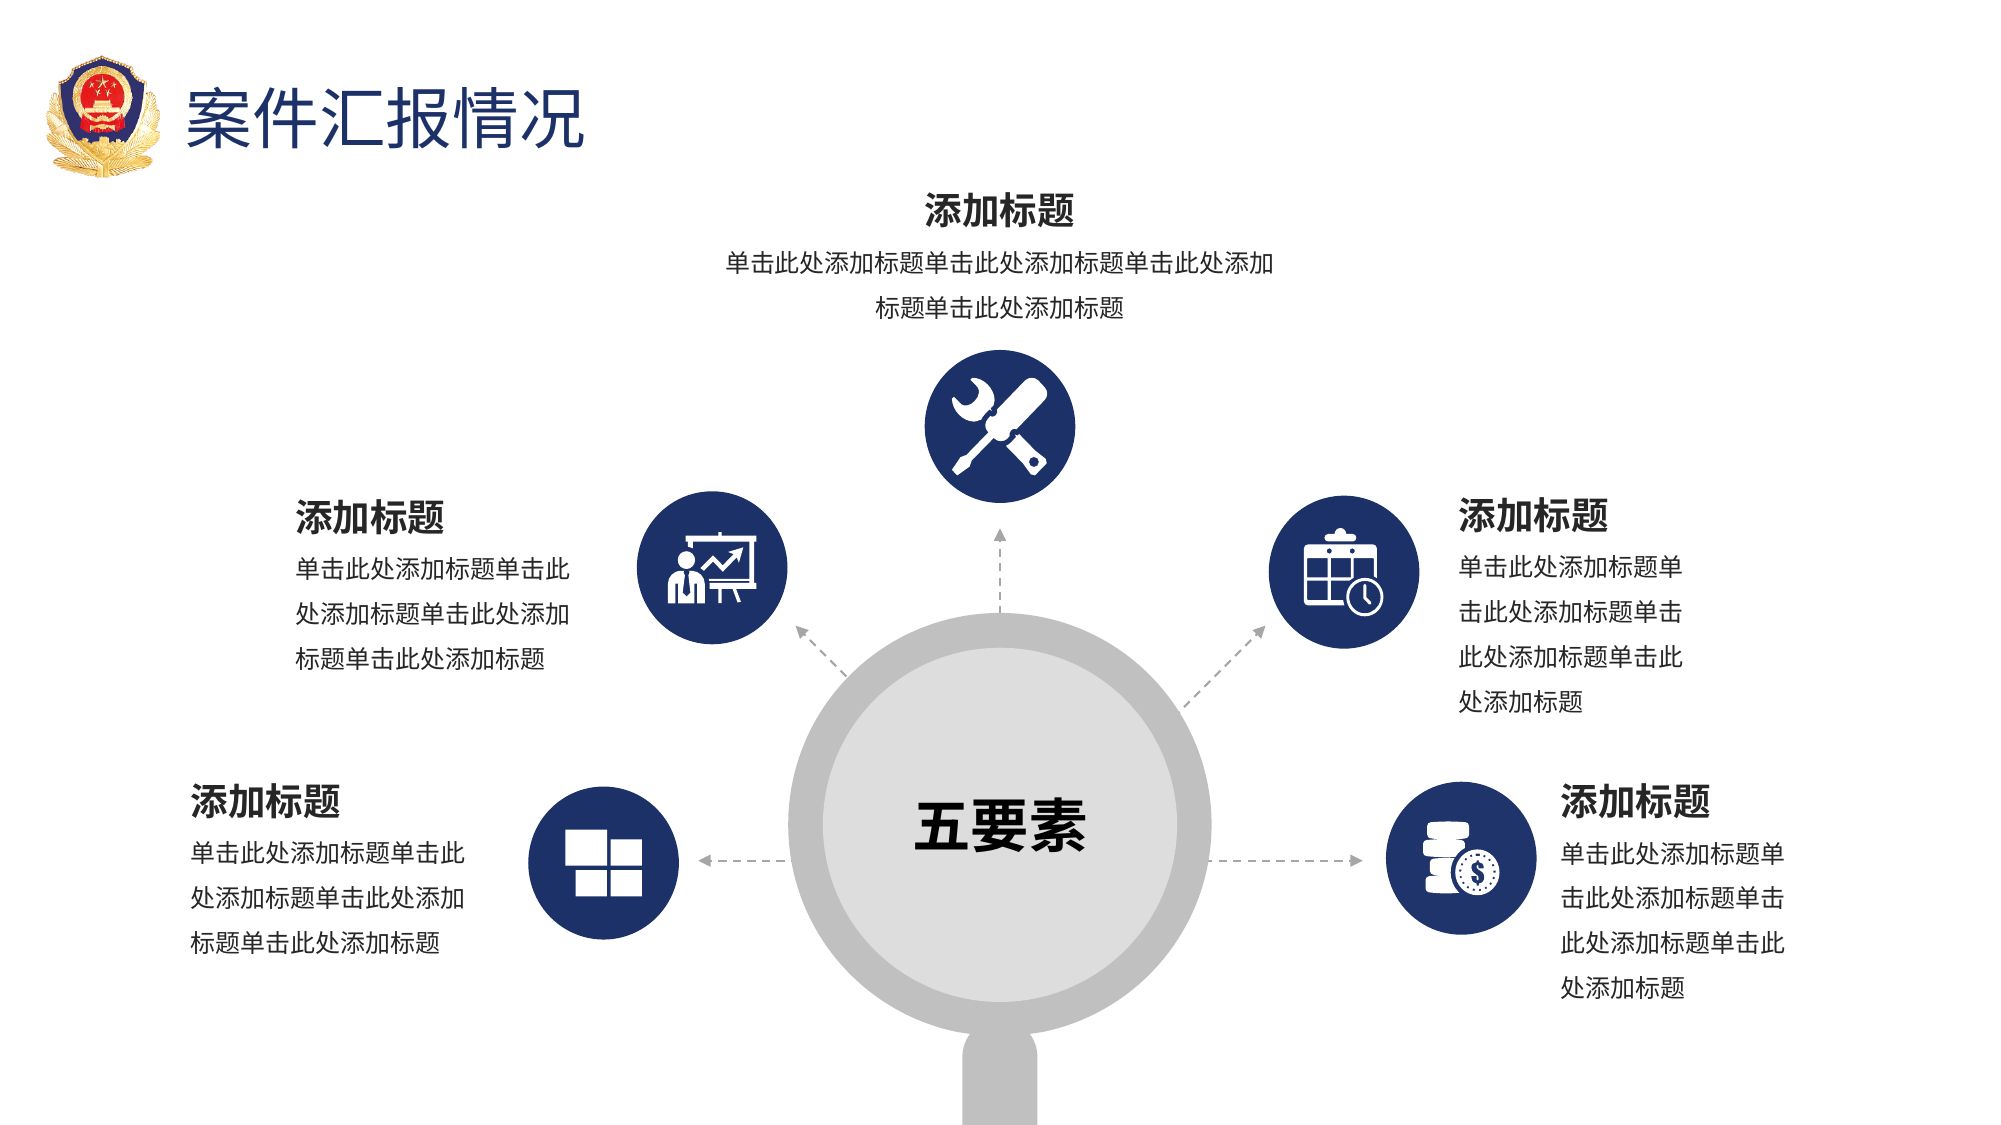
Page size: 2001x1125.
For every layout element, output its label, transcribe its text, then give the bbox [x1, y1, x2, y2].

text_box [788, 612, 1212, 1125]
text_box 添加标题 单击此处添加标题单击此处添加标题单击此处添加标题单击此处添加标题 [280, 463, 607, 681]
text_box 添加标题 单击此处添加标题单击此处添加标题单击此处添加标题单击此处添加标题 [1546, 748, 1824, 1010]
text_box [636, 491, 788, 645]
text_box 添加标题 单击此处添加标题单击此处添加标题单击此处添加标题单击此处添加标题 [699, 157, 1301, 330]
text_box 添加标题 单击此处添加标题单击此处添加标题单击此处添加标题单击此处添加标题 [1444, 462, 1722, 724]
text_box 添加标题 单击此处添加标题单击此处添加标题单击此处添加标题单击此处添加标题 [176, 747, 502, 965]
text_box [1268, 495, 1420, 649]
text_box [528, 786, 679, 940]
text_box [32, 42, 825, 186]
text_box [924, 349, 1076, 503]
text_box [1385, 781, 1537, 935]
